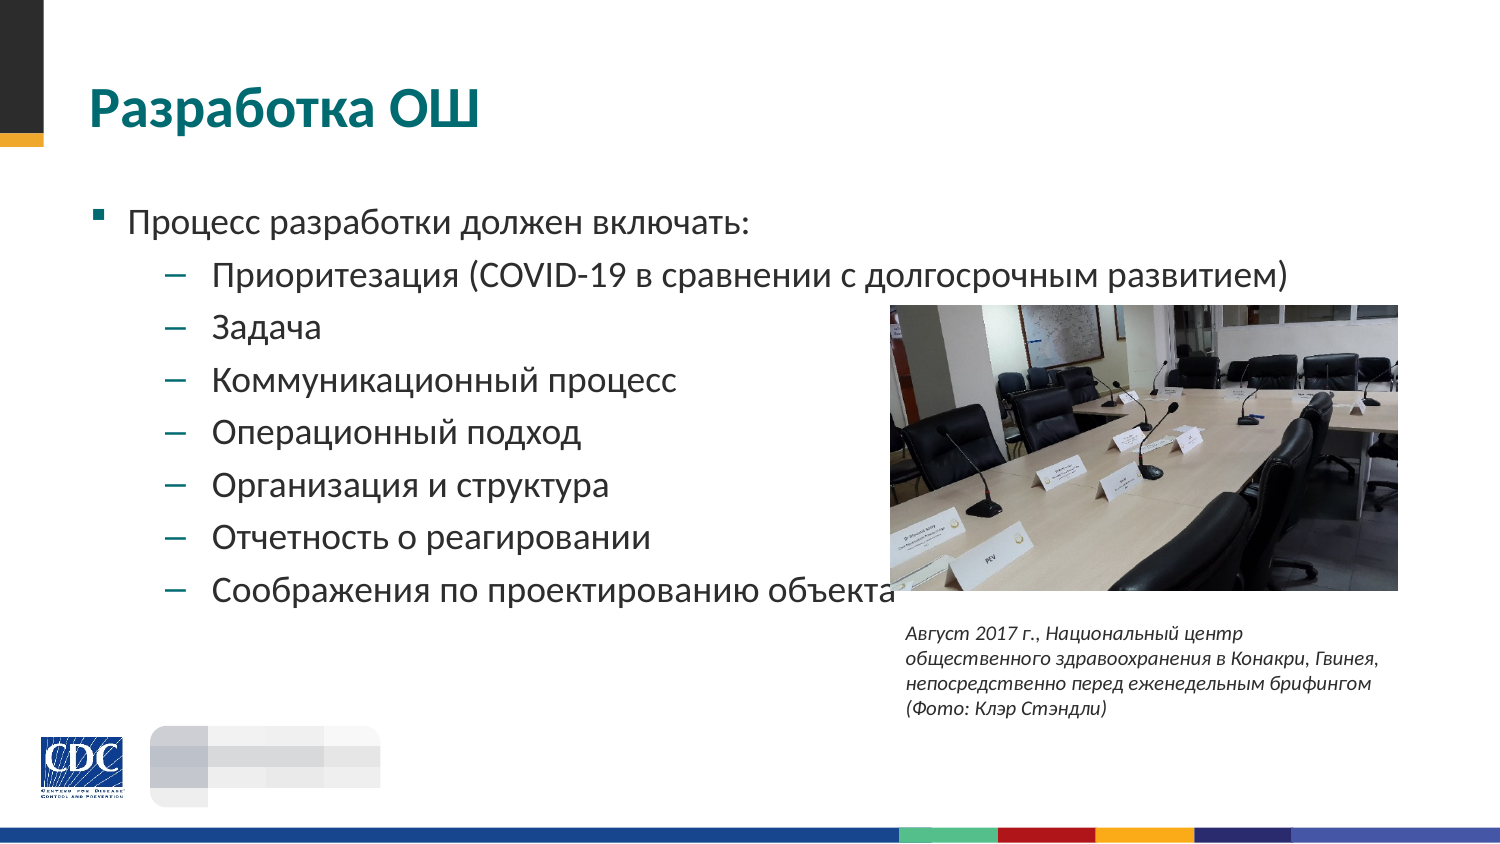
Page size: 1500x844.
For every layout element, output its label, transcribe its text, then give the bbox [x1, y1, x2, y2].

list Процесс разработки должен включать: Приоритезация (COVID-19 в сравнении с долгосрочным развитием) Задача Коммуникационный процесс Операционный подход Организация и структура Отчетность о реагировании Соображения по проектированию объекта [75, 190, 1414, 739]
title Разработка ОШ [75, 33, 1425, 147]
picture [41, 737, 125, 798]
picture [890, 305, 1399, 592]
text_box Август 2017 г., Национальный центр общественного здравоохранения в Конакри, Гвинея, непосредственно перед еженедельным брифингом (Фото: Клэр Стэндли) [890, 612, 1398, 708]
